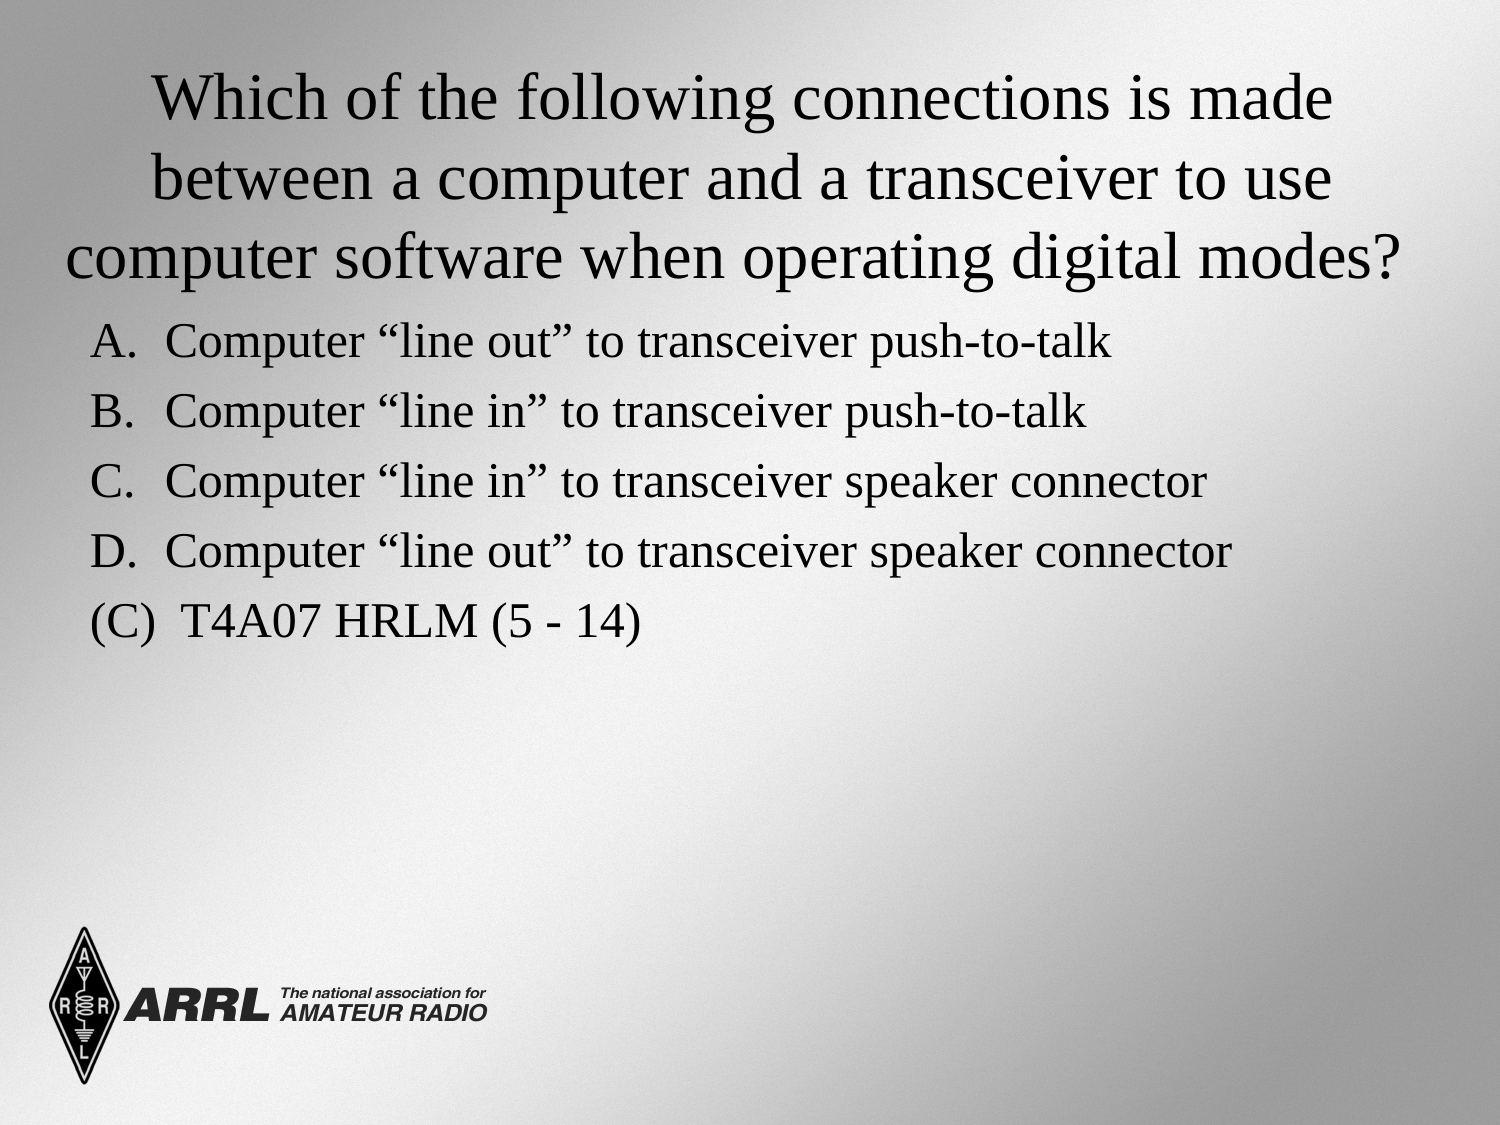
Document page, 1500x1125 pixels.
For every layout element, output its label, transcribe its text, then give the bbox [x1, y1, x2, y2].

list Computer “line out” to transceiver push-to-talk Computer “line in” to transceiver push-to-talk Computer “line in” to transceiver speaker connector Computer “line out” to transceiver speaker connector (C) T4A07 HRLM (5 - 14) [75, 299, 1425, 1005]
title Which of the following connections is made between a computer and a transceiver to use computer software when operating digital modes? [50, 45, 1438, 233]
picture [0, 0, 1500, 1125]
